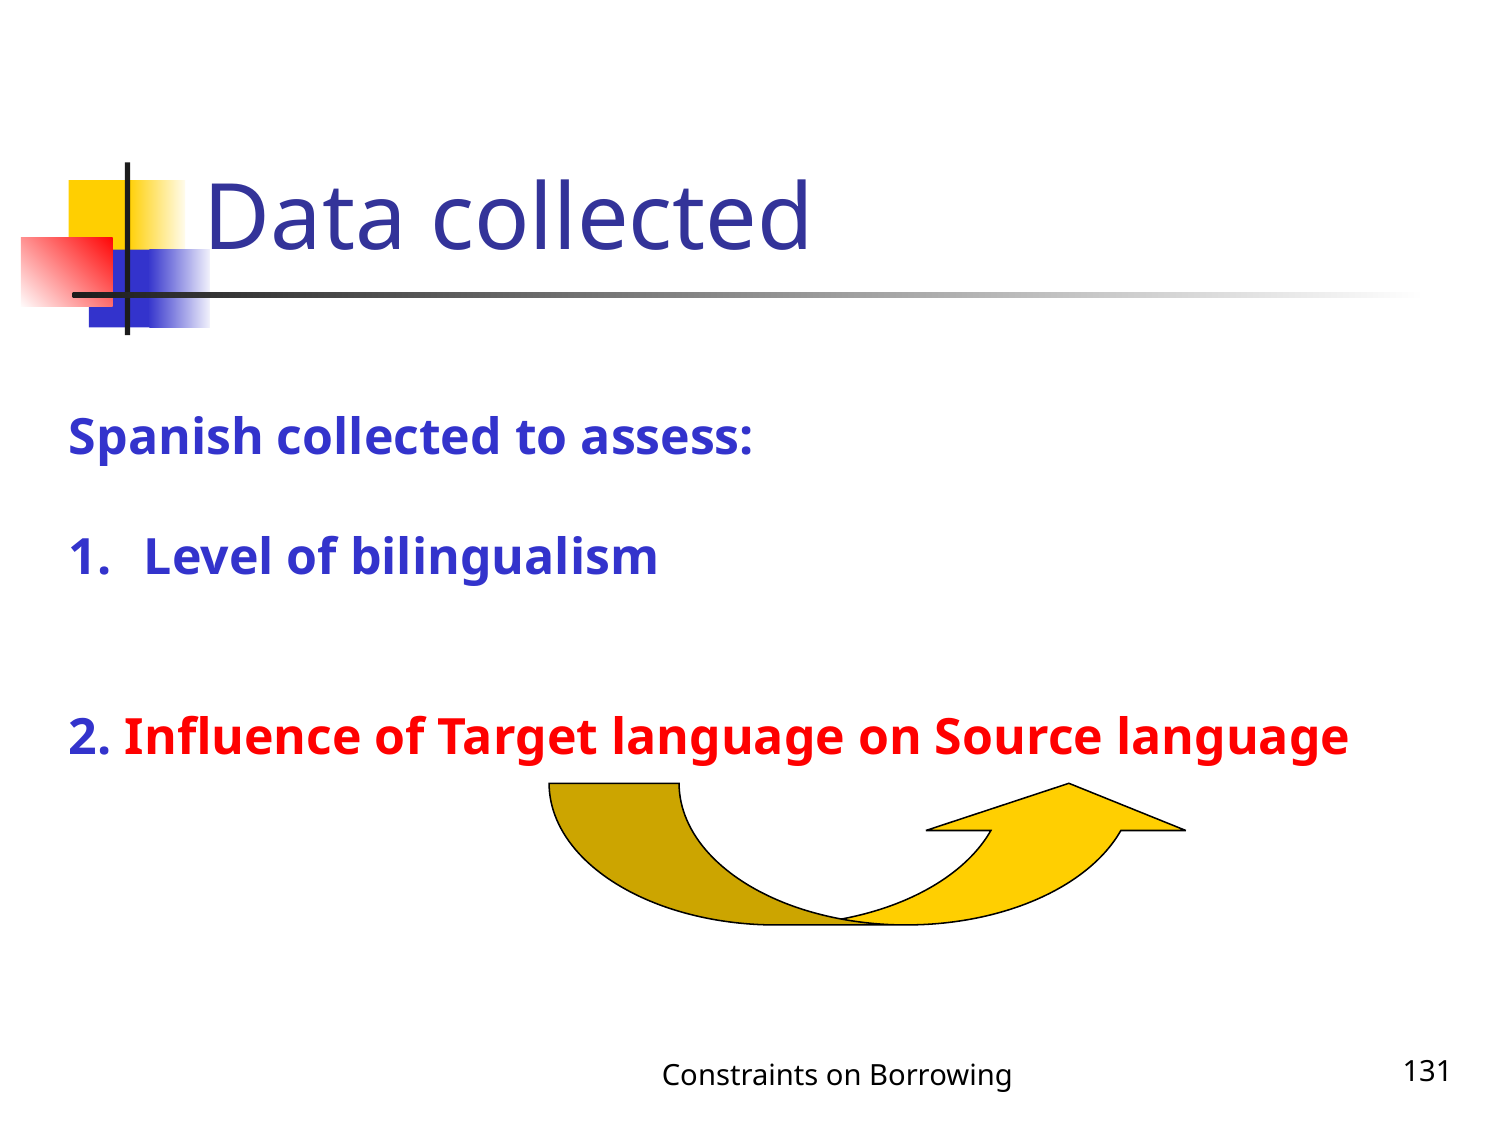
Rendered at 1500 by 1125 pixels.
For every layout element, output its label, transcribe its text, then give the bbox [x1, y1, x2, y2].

slide_number 131 [1154, 1023, 1468, 1100]
text_box [549, 783, 1186, 925]
footer Constraints on Borrowing [599, 1023, 1076, 1100]
title Data collected [188, 34, 1468, 276]
text_box Spanish collected to assess: Level of bilingualism 2. Influence of Target language on Source language [54, 397, 1500, 832]
text_box Otomí: no adpos no other way of case marking [550, 784, 869, 924]
